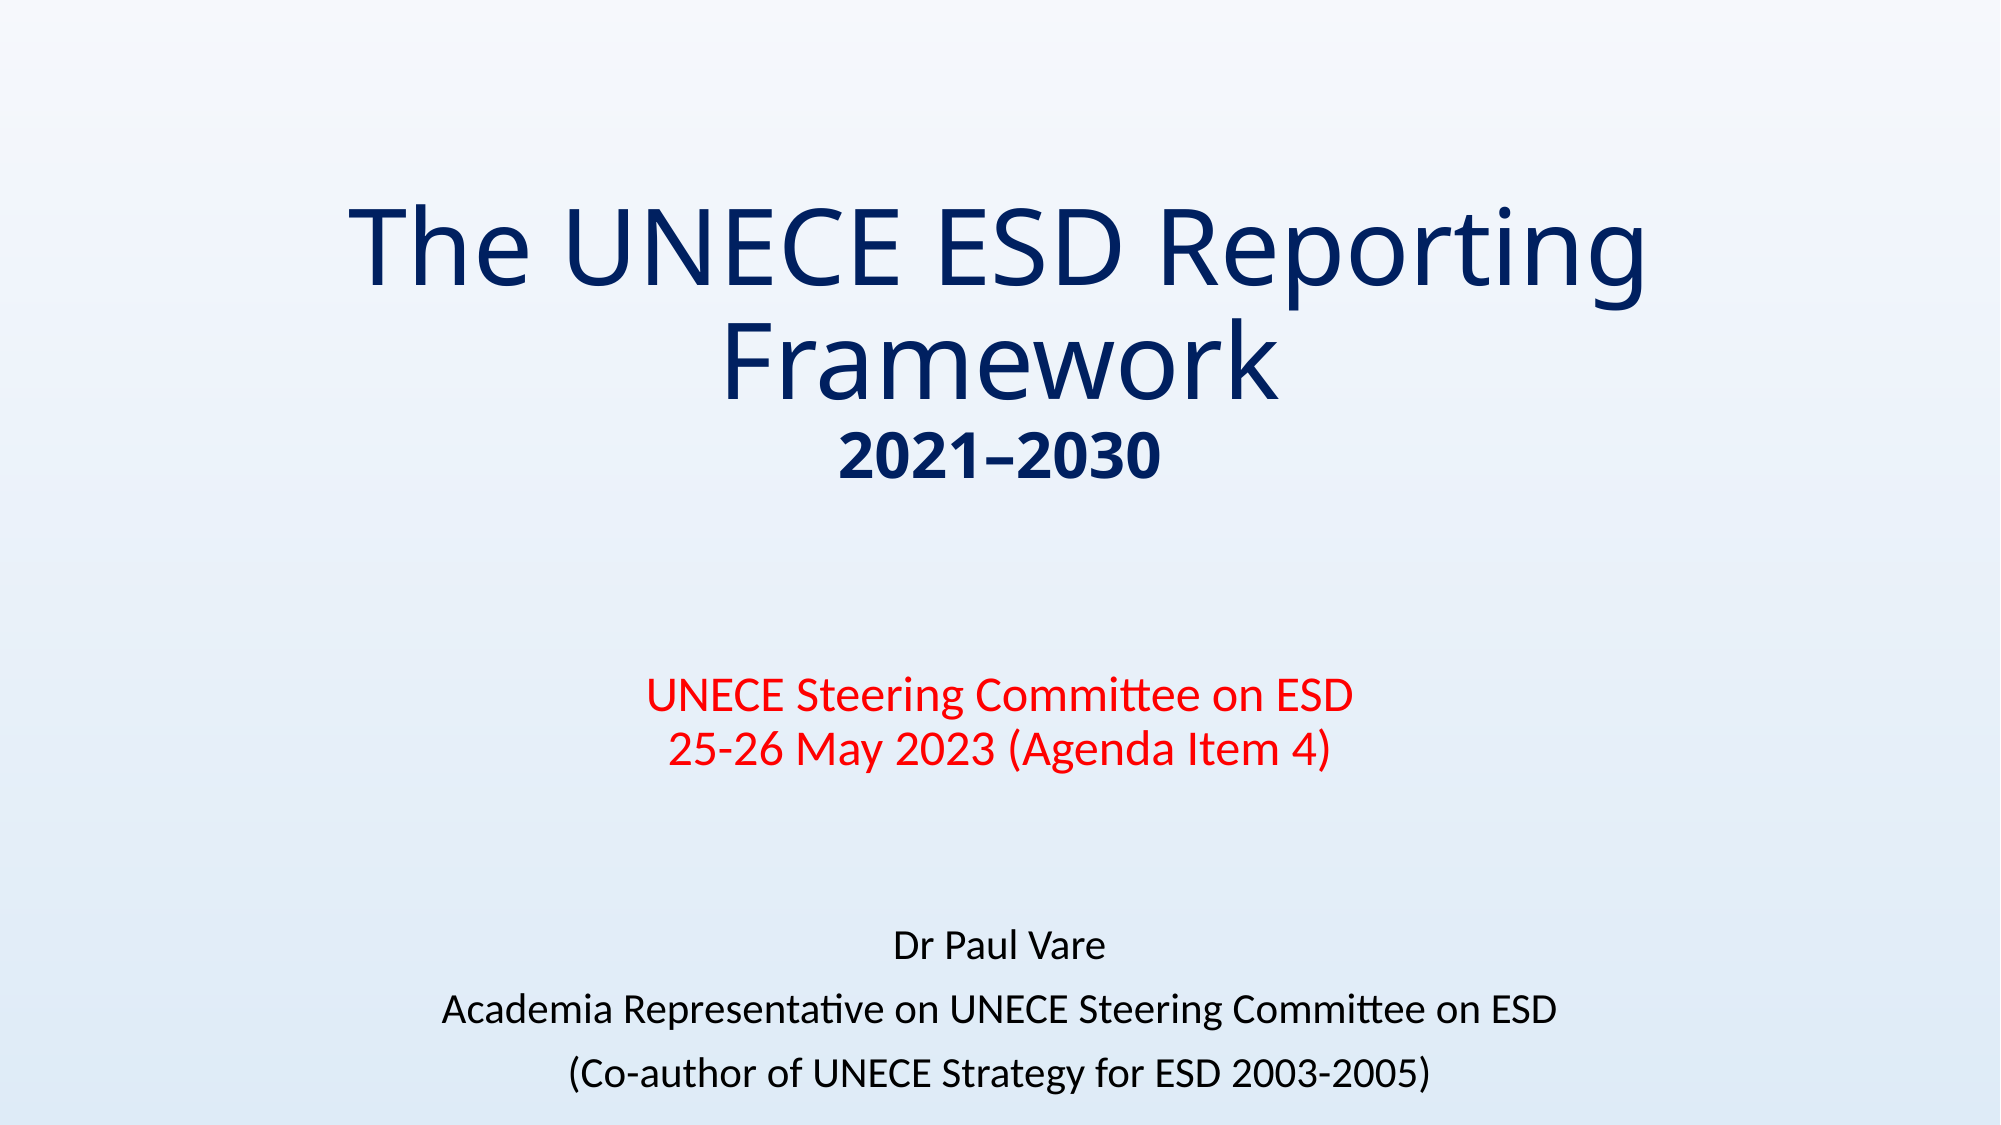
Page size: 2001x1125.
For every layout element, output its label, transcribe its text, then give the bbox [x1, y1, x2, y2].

title The UNECE ESD Reporting Framework 2021–2030 [249, 184, 1750, 576]
subtitle UNECE Steering Committee on ESD 25-26 May 2023 (Agenda Item 4) Dr Paul Vare Academia Representative on UNECE Steering Committee on ESD (Co-author of UNECE Strategy for ESD 2003-2005) [249, 590, 1750, 1107]
